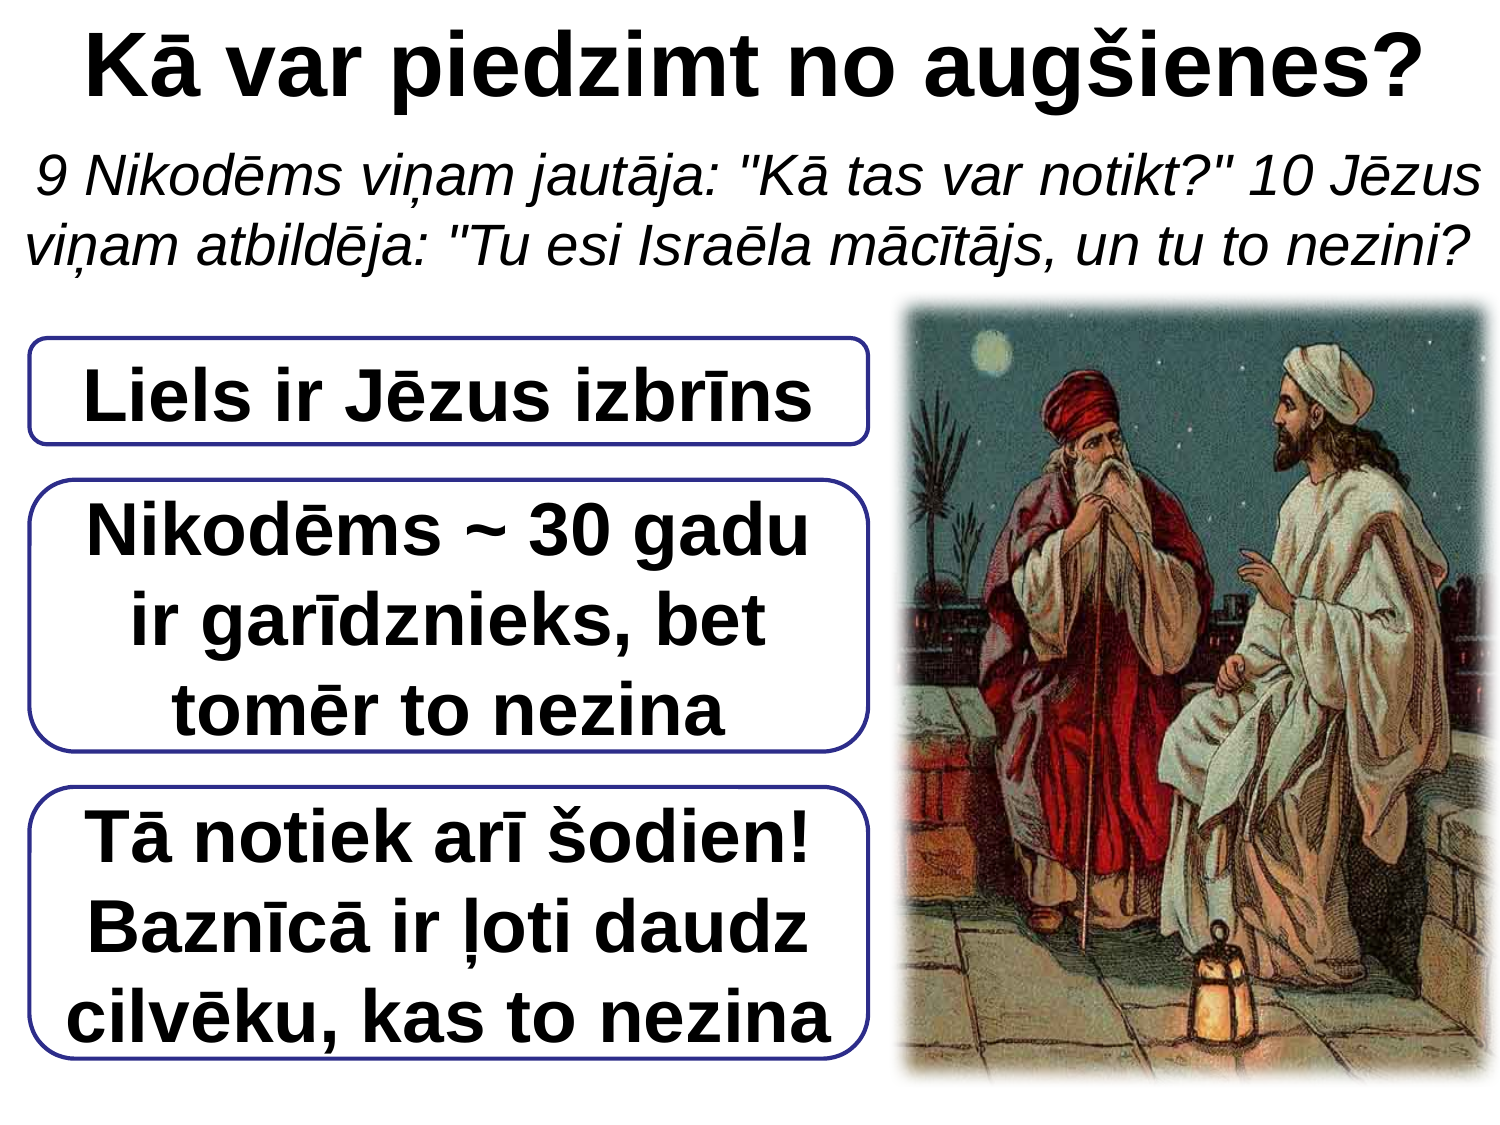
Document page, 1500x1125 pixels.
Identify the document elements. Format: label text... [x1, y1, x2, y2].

text_box Kā var piedzimt no augšienes? [5, 0, 1500, 148]
text_box Liels ir Jēzus izbrīns [27, 335, 871, 447]
picture [889, 290, 1500, 1088]
list 9 Nikodēms viņam jautāja: "Kā tas var notikt?" 10 Jēzus viņam atbildēja: "Tu esi Israēla mācītājs, un tu to nezini? [0, 129, 1500, 327]
text_box Tā notiek arī šodien! Baznīcā ir ļoti daudz cilvēku, kas to nezina [27, 784, 871, 1061]
text_box Nikodēms ~ 30 gadu ir garīdznieks, bet tomēr to nezina [27, 477, 871, 754]
